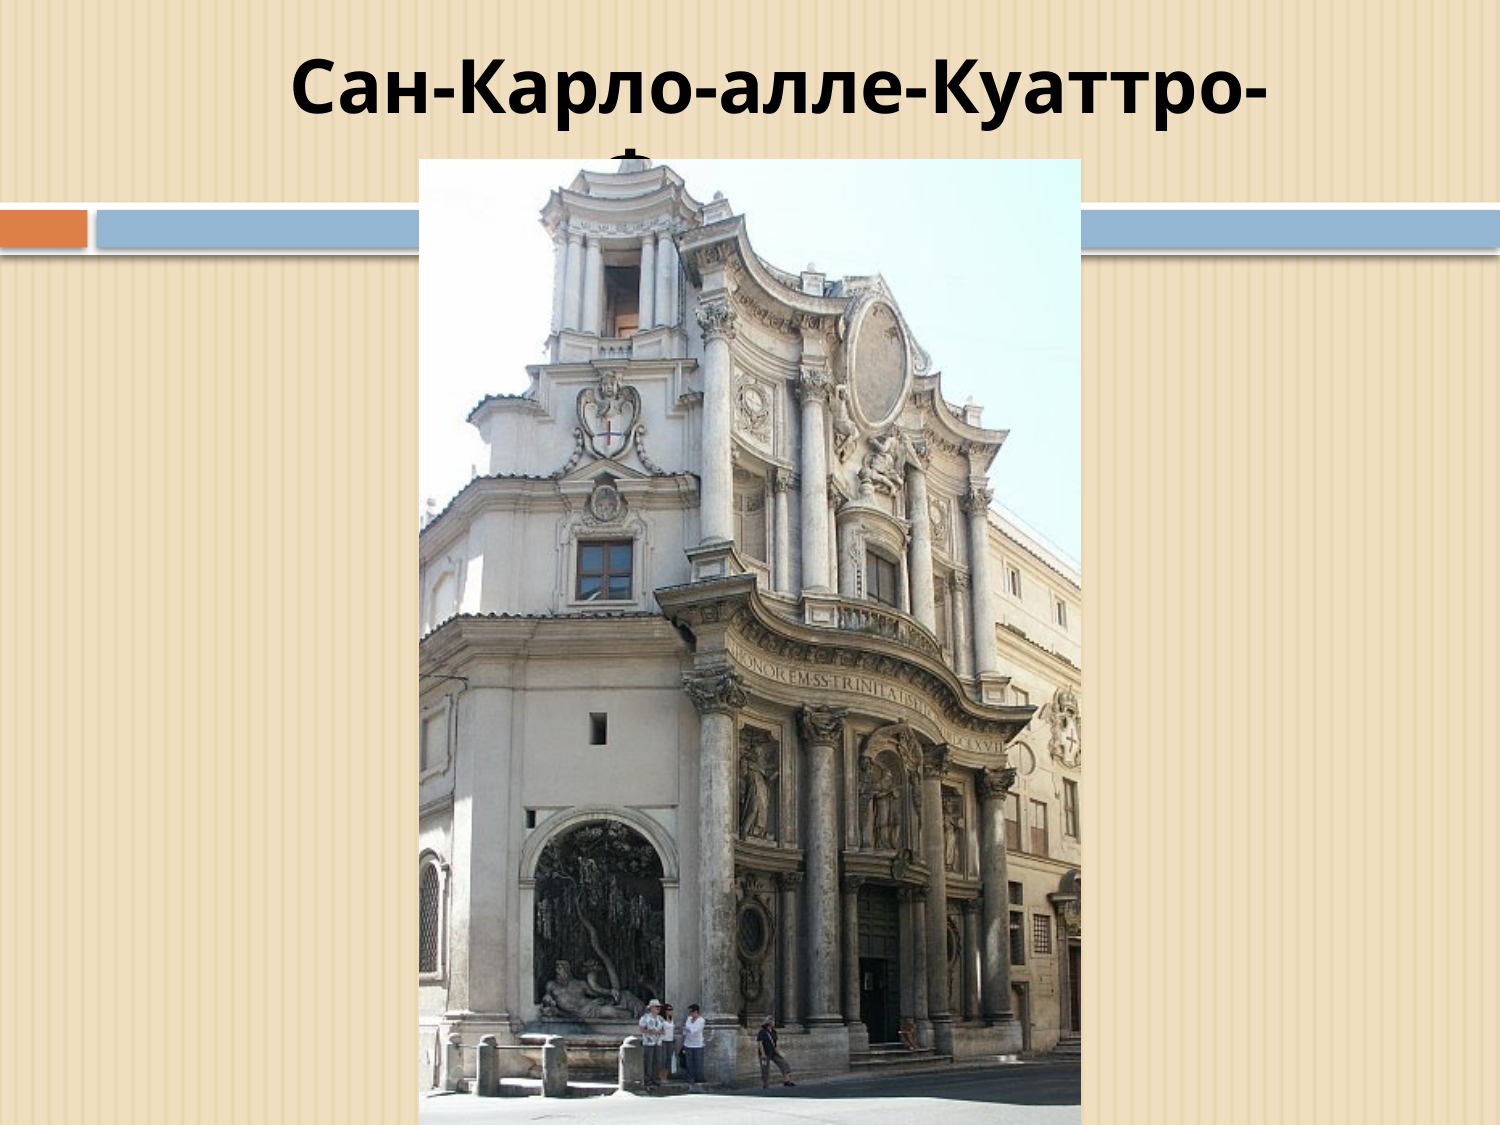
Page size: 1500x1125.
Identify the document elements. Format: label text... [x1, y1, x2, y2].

text_box Сан-Карло-алле-Куаттро-Фонтане. [112, 30, 1447, 226]
picture [418, 158, 1081, 1125]
